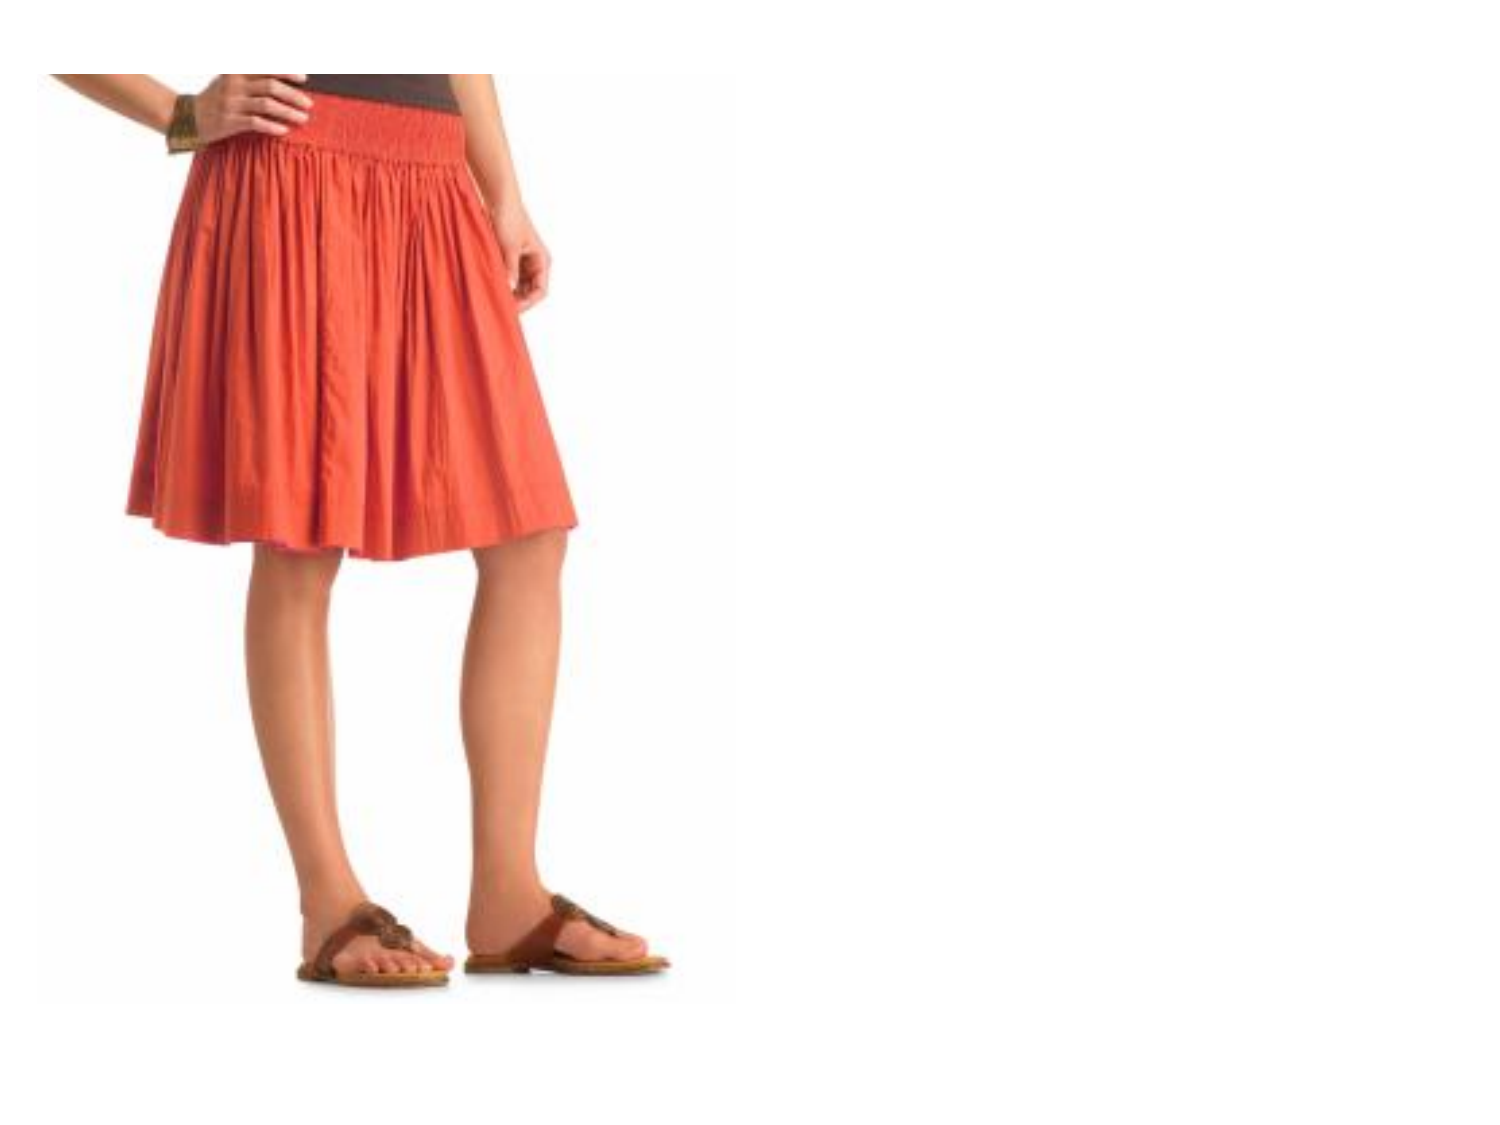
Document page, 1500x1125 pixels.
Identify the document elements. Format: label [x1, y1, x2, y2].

picture [37, 74, 738, 1005]
title [75, 45, 1425, 233]
